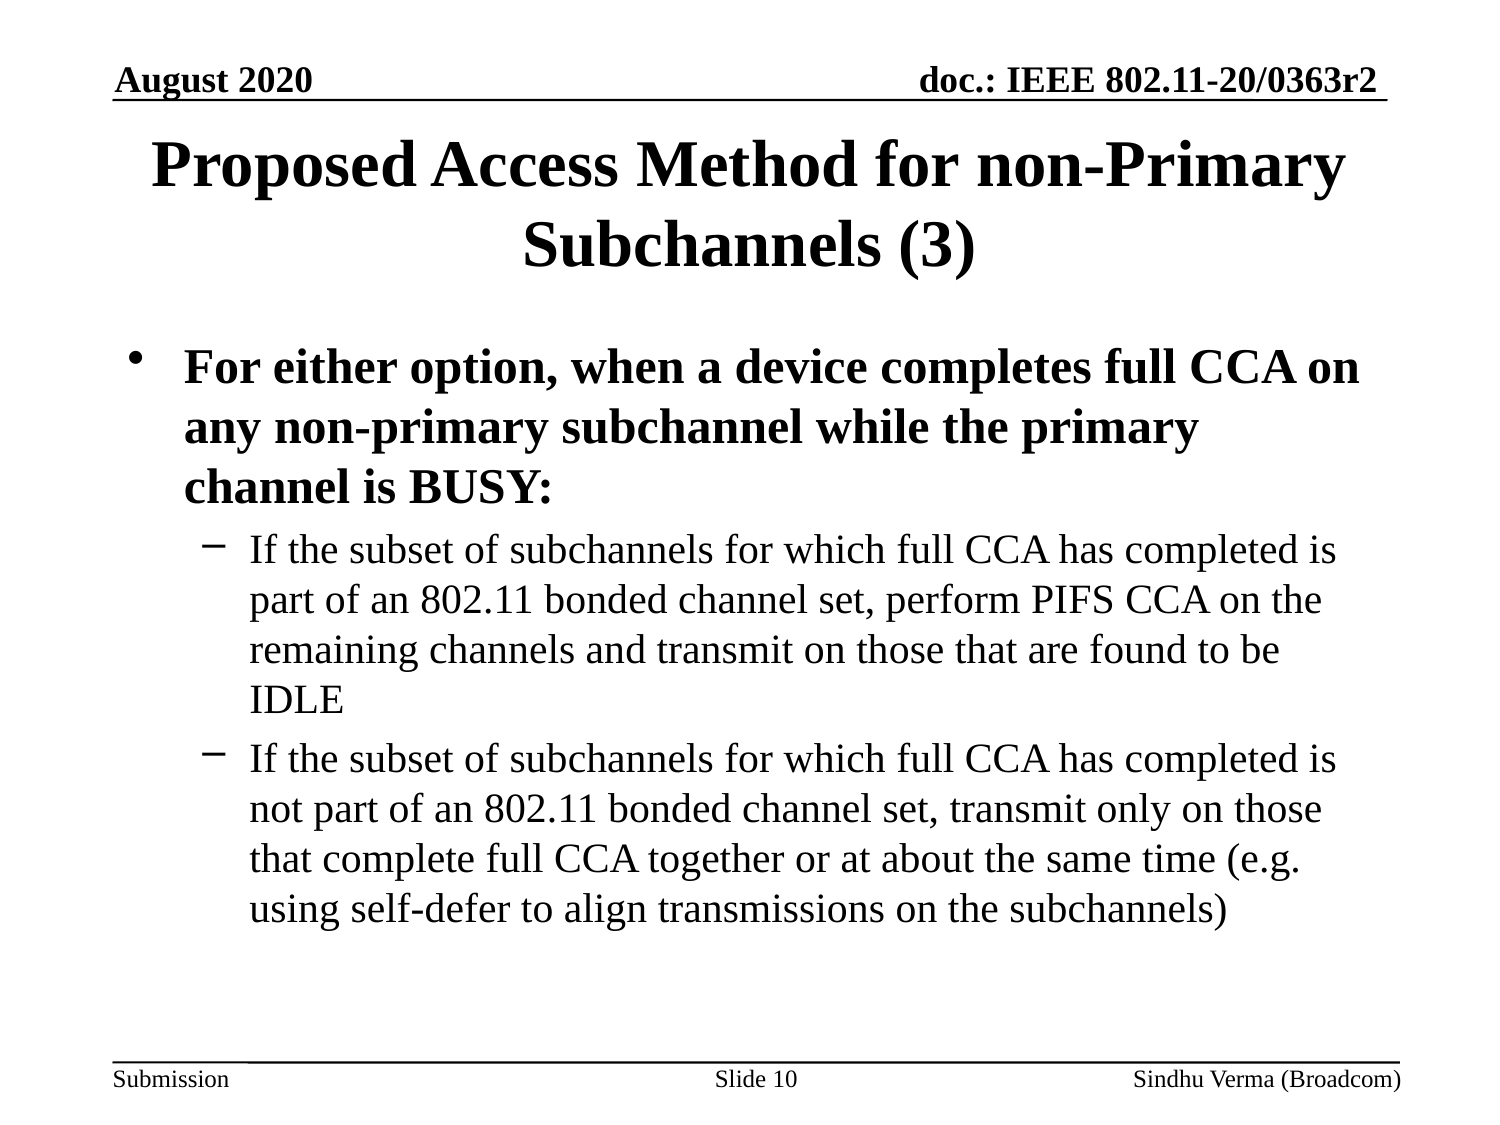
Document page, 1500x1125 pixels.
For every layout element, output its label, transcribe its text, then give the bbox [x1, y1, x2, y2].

list For either option, when a device completes full CCA on any non-primary subchannel while the primary channel is BUSY: If the subset of subchannels for which full CCA has completed is part of an 802.11 bonded channel set, perform PIFS CCA on the remaining channels and transmit on those that are found to be IDLE If the subset of subchannels for which full CCA has completed is not part of an 802.11 bonded channel set, transmit only on those that complete full CCA together or at about the same time (e.g. using self-defer to align transmissions on the subchannels) [112, 326, 1388, 1002]
slide_number Slide 10 [712, 1061, 800, 1093]
footer Sindhu Verma (Broadcom) [1129, 1061, 1402, 1093]
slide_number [114, 54, 316, 101]
title Proposed Access Method for non-Primary Subchannels (3) [112, 112, 1388, 288]
